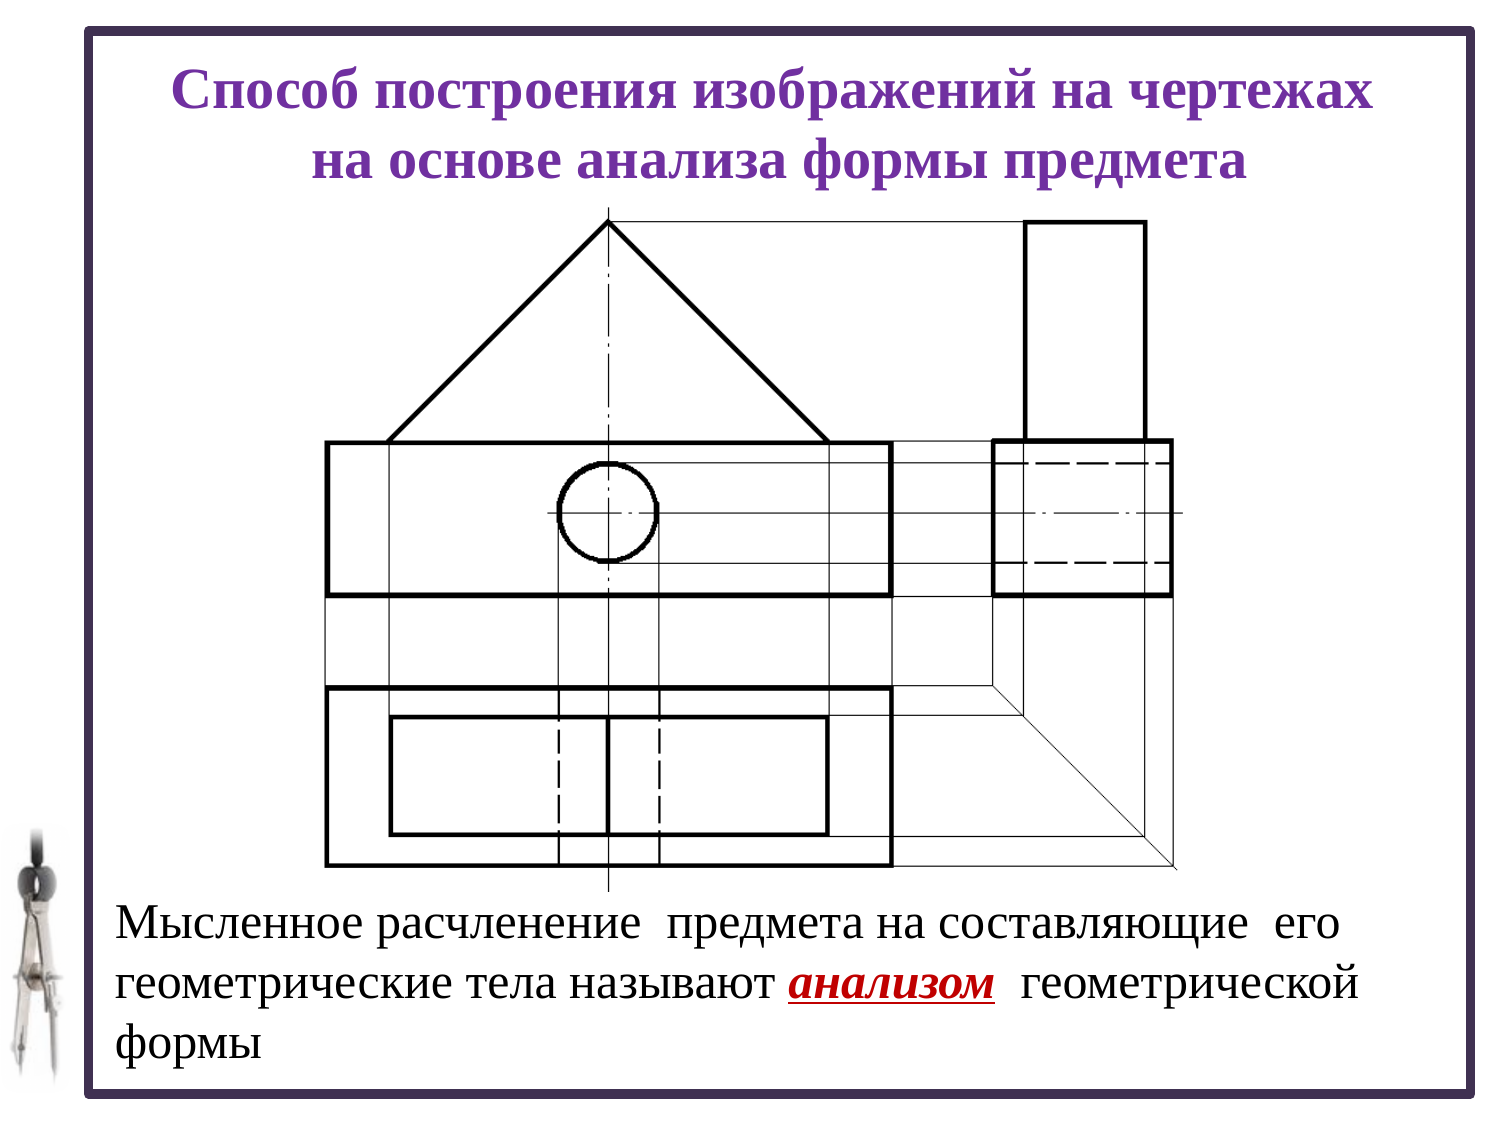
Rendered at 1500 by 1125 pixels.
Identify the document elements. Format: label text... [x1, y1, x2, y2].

picture [312, 196, 1200, 892]
text_box Способ построения изображений на чертежах на основе анализа формы предмета [100, 42, 1459, 198]
text_box Мысленное расчленение предмета на составляющие его геометрические тела называют анализом геометрической формы [100, 881, 1447, 1077]
text_box [86, 29, 1473, 1096]
picture [0, 822, 72, 1095]
